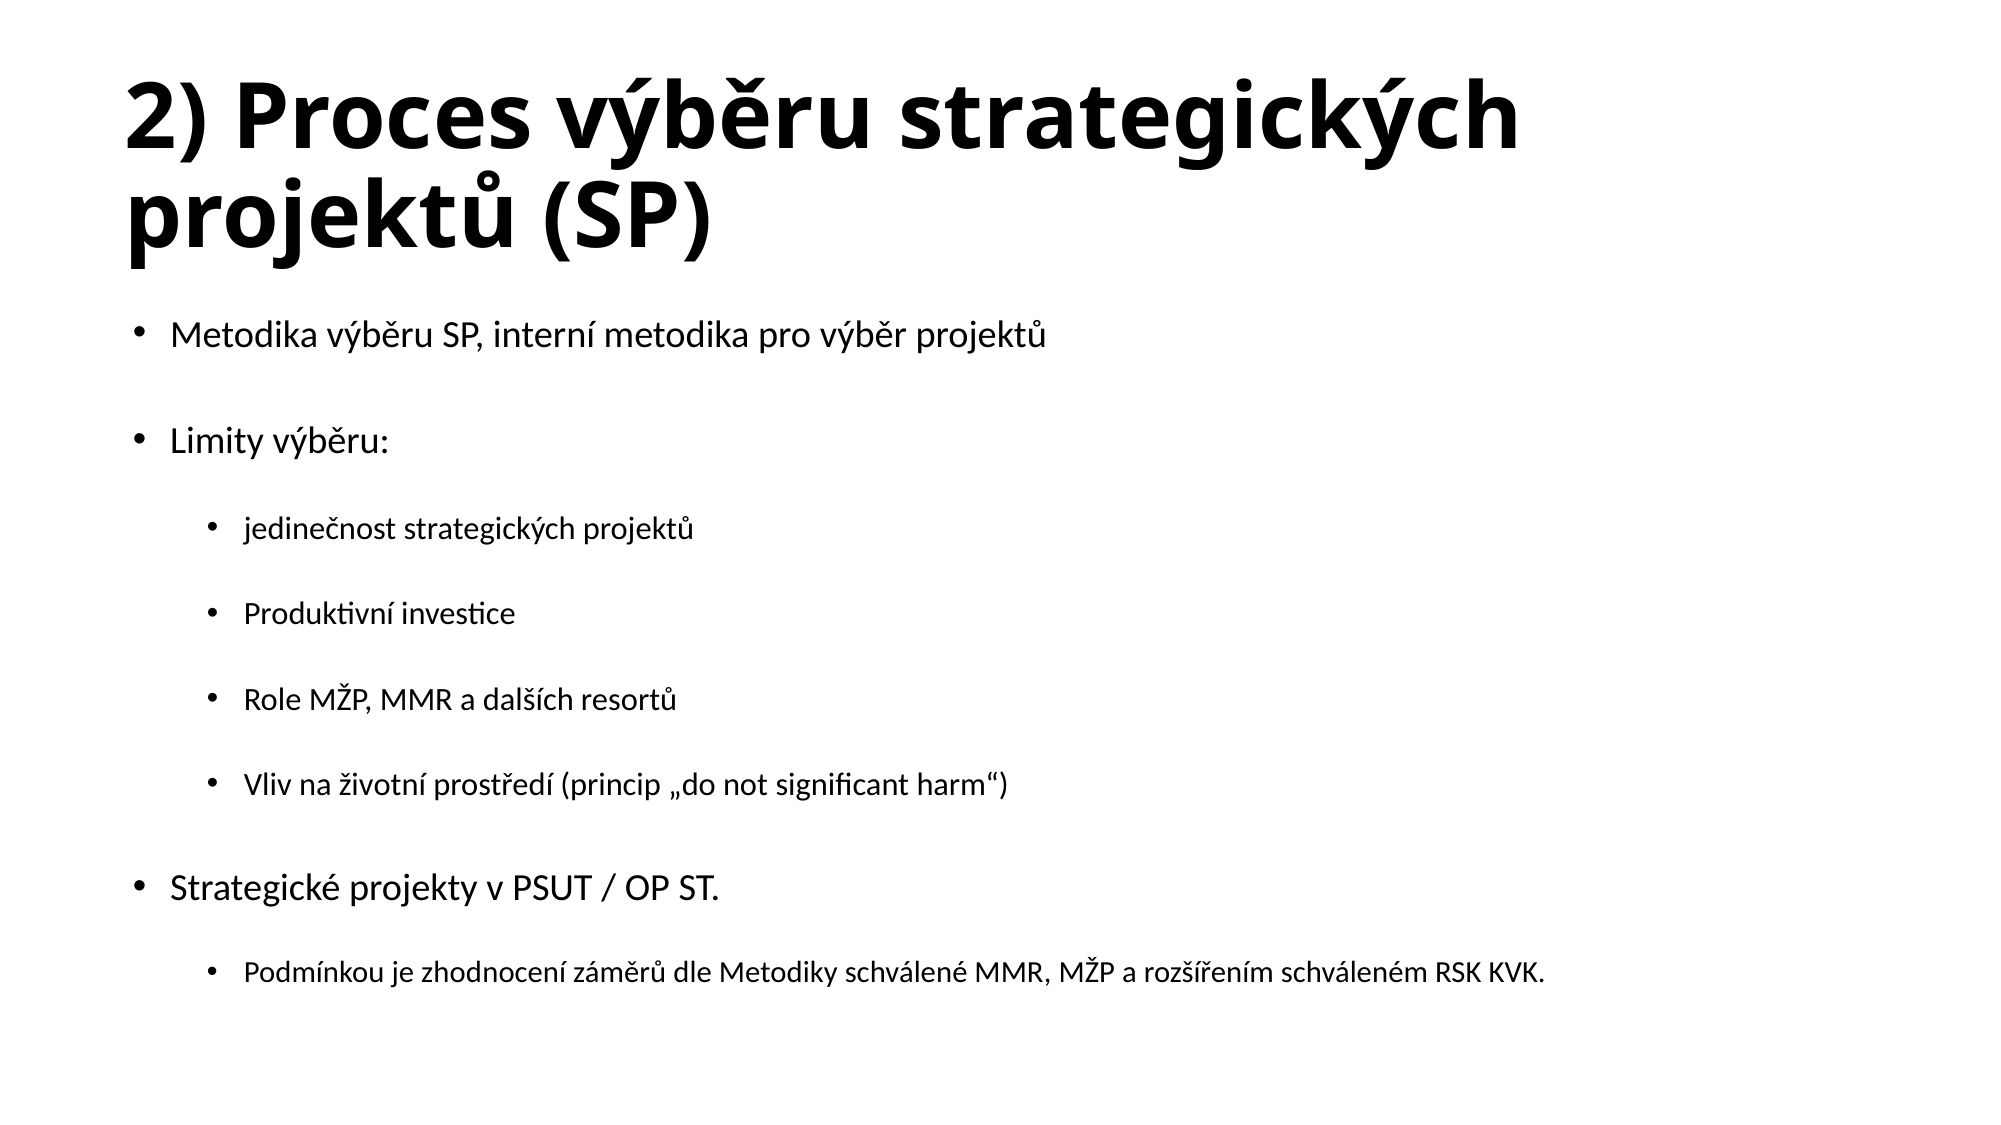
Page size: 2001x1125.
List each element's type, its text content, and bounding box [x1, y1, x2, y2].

list Metodika výběru SP, interní metodika pro výběr projektů Limity výběru: jedinečnost strategických projektů Produktivní investice Role MŽP, MMR a dalších resortů Vliv na životní prostředí (princip „do not significant harm“) Strategické projekty v PSUT / OP ST. Podmínkou je zhodnocení záměrů dle Metodiky schválené MMR, MŽP a rozšířením schváleném RSK KVK. [117, 255, 1882, 1002]
title 2) Proces výběru strategických projektů (SP) [109, 59, 1835, 278]
